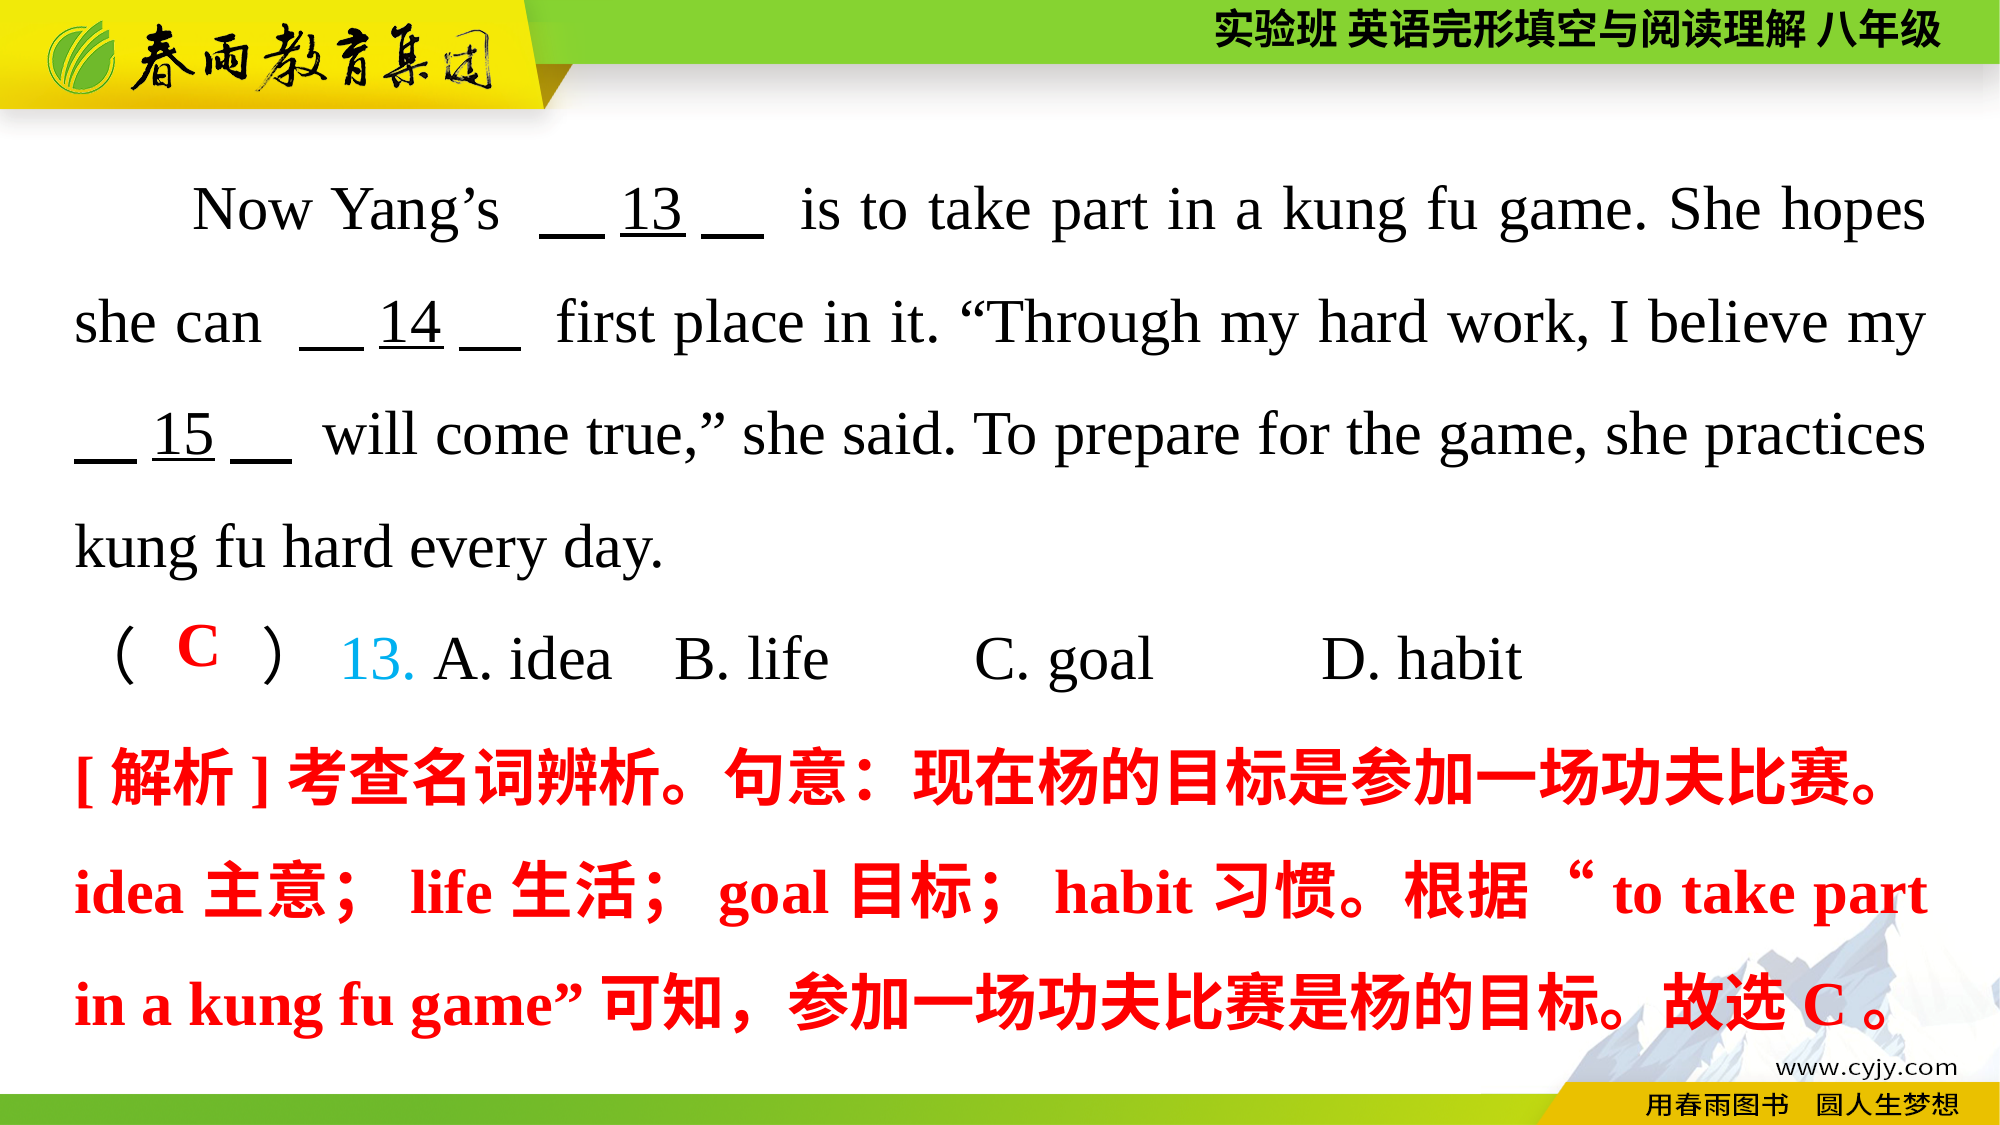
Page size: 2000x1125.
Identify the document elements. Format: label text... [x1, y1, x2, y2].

text_box [解析]考查名词辨析。句意：现在杨的目标是参加一场功夫比赛。idea主意；life生活；goal目标；habit习惯。根据“to take part in a kung fu game”可知，参加一场功夫比赛是杨的目标。故选C。 [59, 693, 1944, 1046]
text_box C [161, 596, 237, 687]
text_box （ ）13. A. idea B. life C. goal D. habit [59, 572, 1944, 693]
list Now Yang’s 13 is to take part in a kung fu game. She hopes she can 14 first place in it. “Through my hard work, I believe my 15 will come true,” she said. To prepare for the game, she practices kung fu hard every day. [59, 122, 1944, 572]
picture [0, 0, 2000, 1125]
